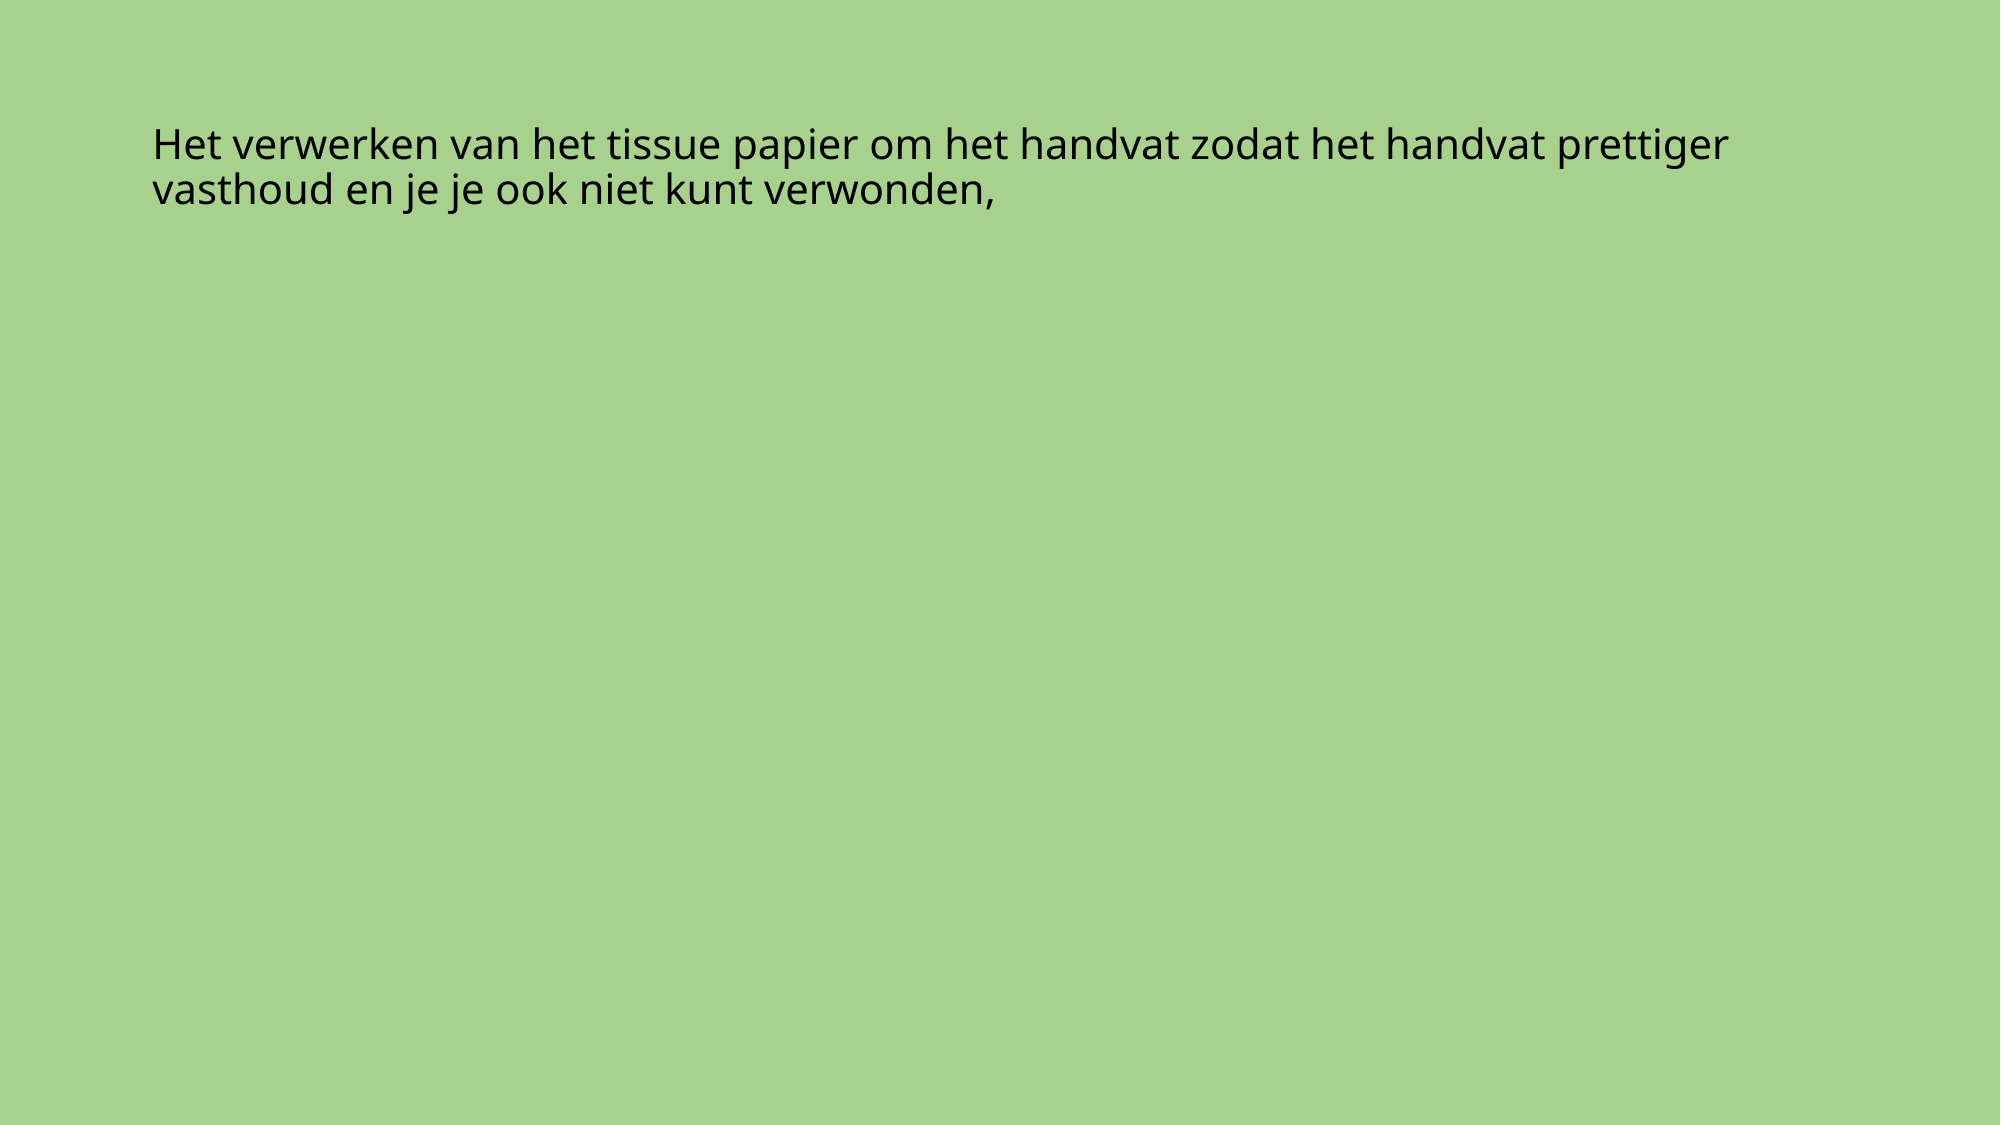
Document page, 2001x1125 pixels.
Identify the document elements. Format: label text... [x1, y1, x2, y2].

title Het verwerken van het tissue papier om het handvat zodat het handvat prettiger vasthoud en je je ook niet kunt verwonden, [137, 59, 1863, 278]
